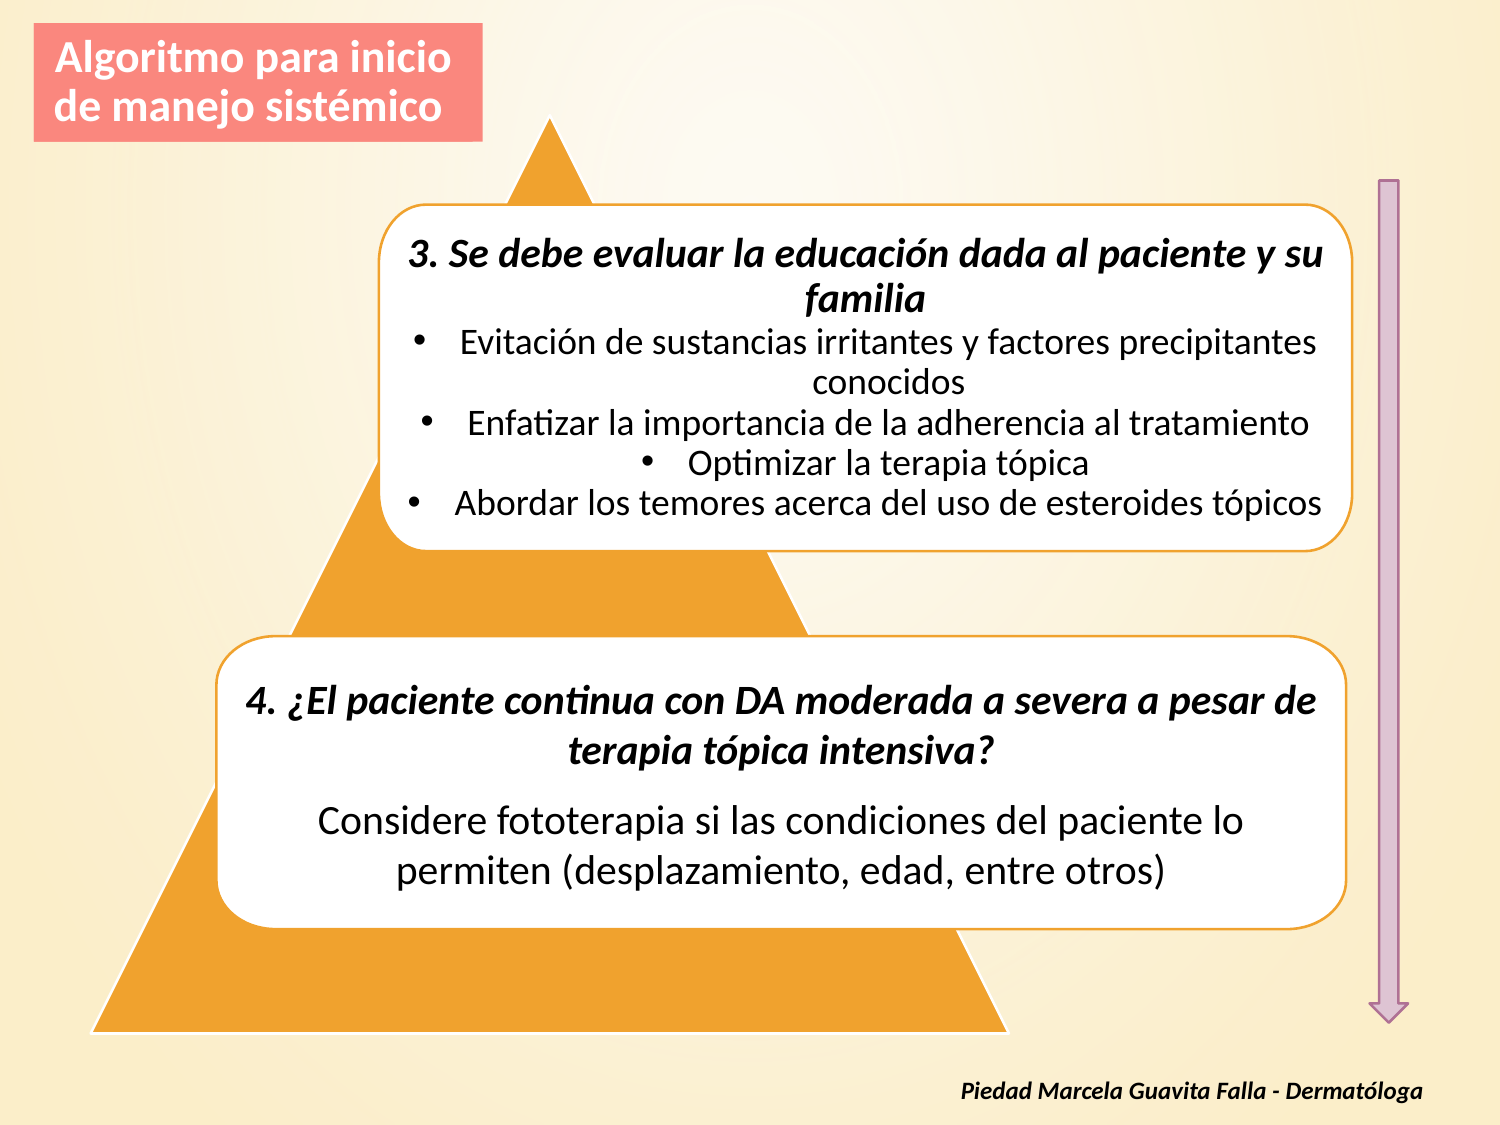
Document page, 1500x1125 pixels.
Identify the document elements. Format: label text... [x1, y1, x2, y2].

text_box [1368, 179, 1410, 1024]
text_box [288, 457, 811, 634]
text_box 3. Se debe evaluar la educación dada al paciente y su familia Evitación de sustancias irritantes y factores precipitantes conocidos Enfatizar la importancia de la adherencia al tratamiento Optimizar la terapia tópica Abordar los temores acerca del uso de esteroides tópicos [377, 203, 1354, 553]
text_box [89, 781, 1011, 1035]
text_box 4. ¿El paciente continua con DA moderada a severa a pesar de terapia tópica intensiva? Considere fototerapia si las condiciones del paciente lo permiten (desplazamiento, edad, entre otros) [215, 634, 1348, 931]
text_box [33, 22, 483, 142]
text_box Piedad Marcela Guavita Falla - Dermatóloga [946, 1067, 1445, 1112]
text_box [504, 113, 596, 203]
